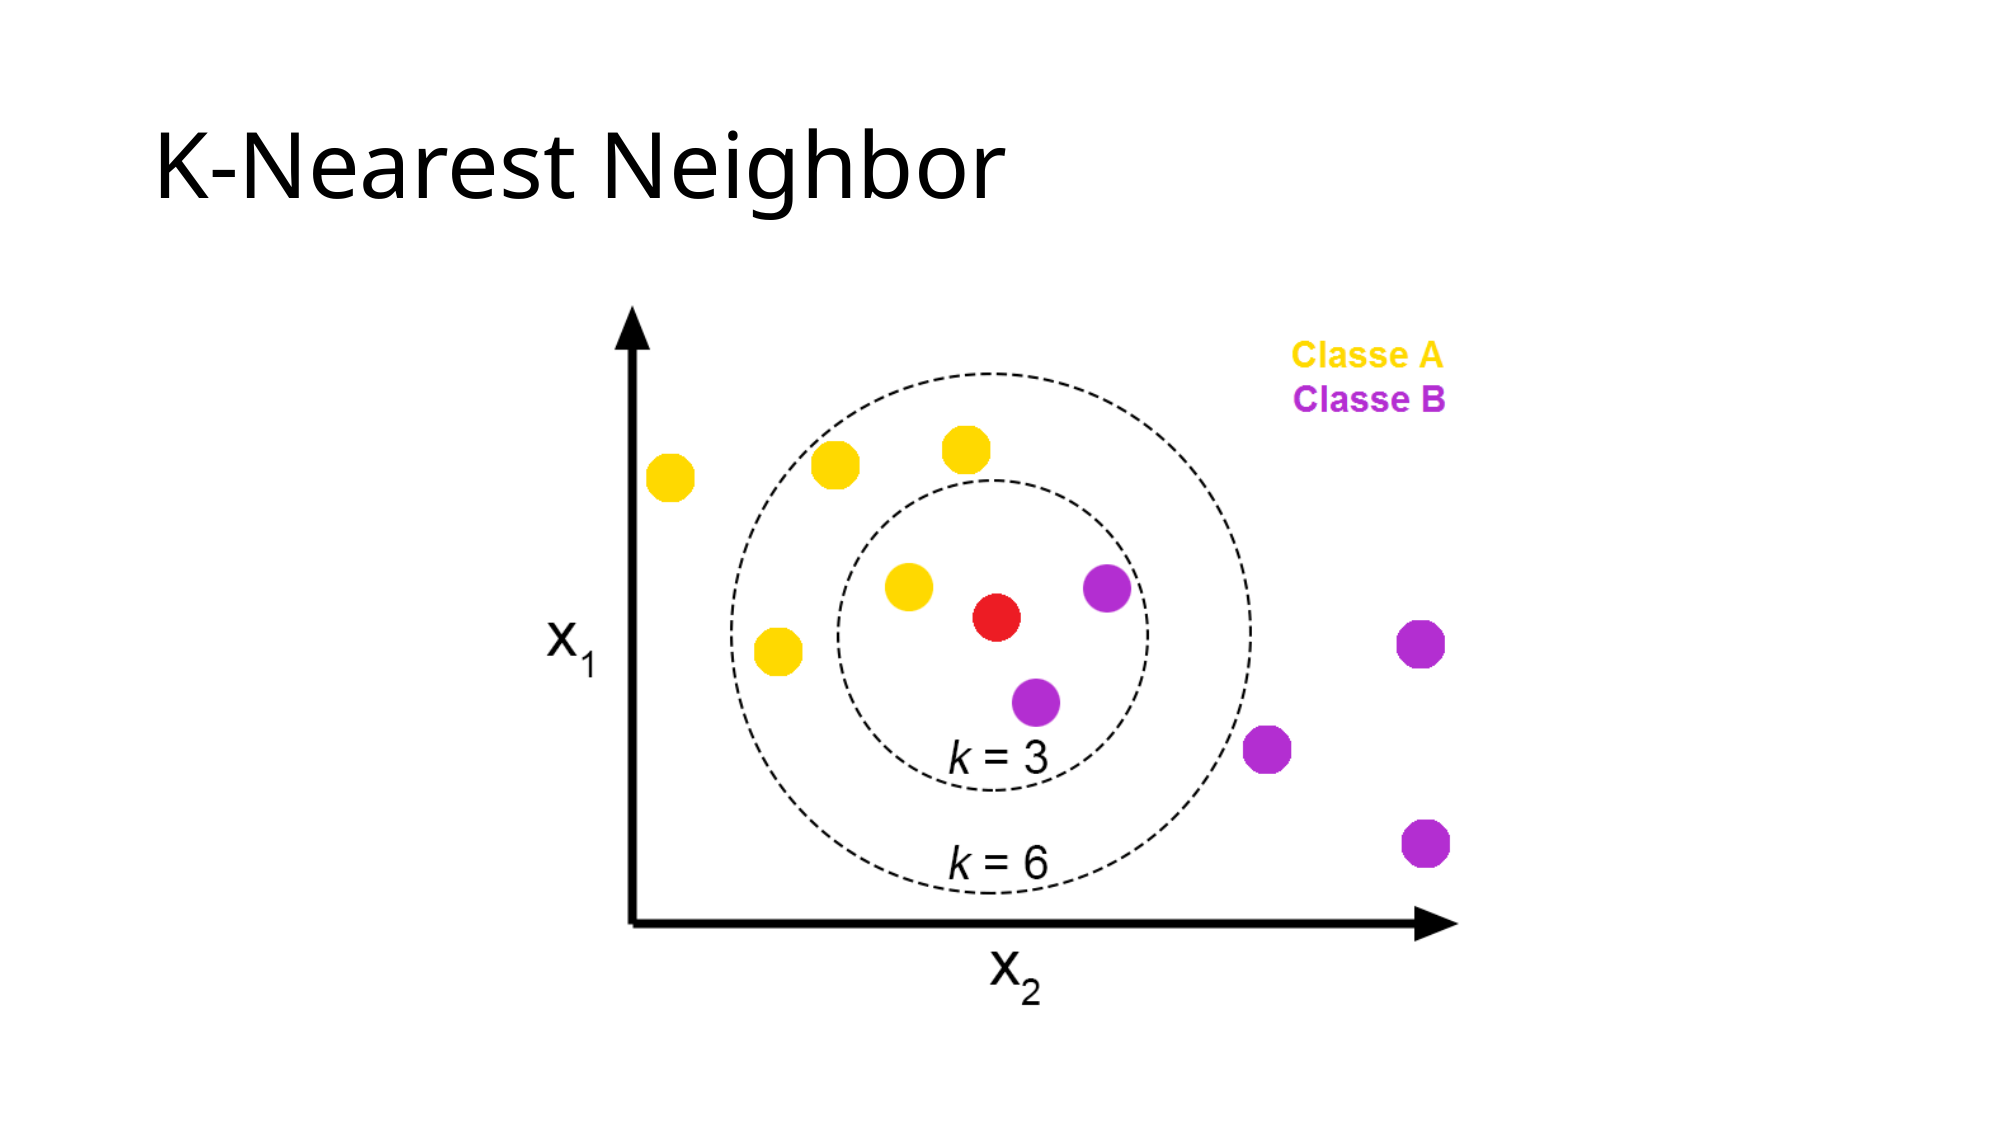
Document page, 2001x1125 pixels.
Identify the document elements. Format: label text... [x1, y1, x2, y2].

title K-Nearest Neighbor [137, 59, 1863, 278]
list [522, 299, 1478, 1014]
